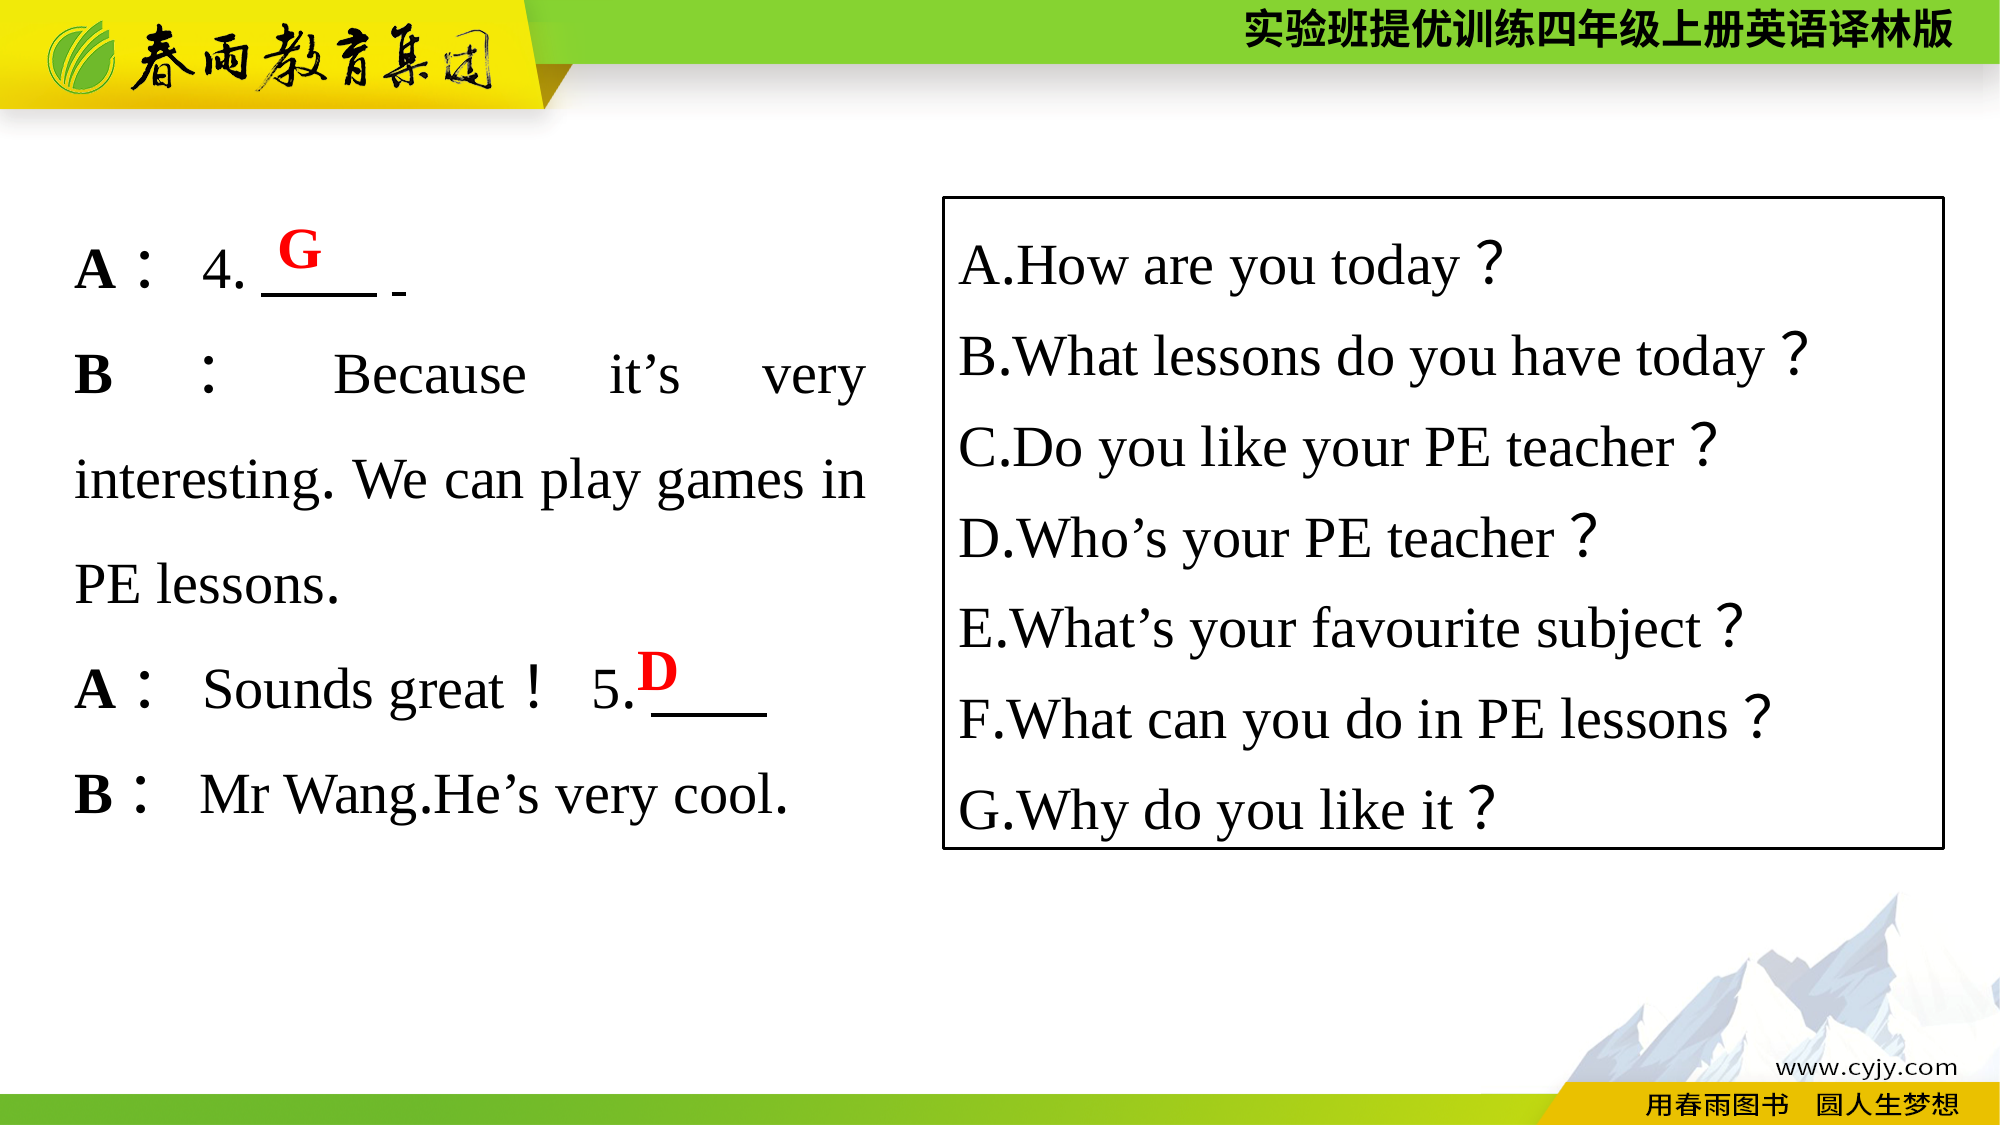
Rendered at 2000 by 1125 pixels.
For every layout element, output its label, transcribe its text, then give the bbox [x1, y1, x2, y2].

text_box D [622, 624, 695, 710]
list A：4. . B：Because it’s very interesting. We can play games in PE lessons. A：Sounds great！5. 。 B：Mr Wang.He’s very cool. [59, 188, 882, 840]
picture [0, 0, 2000, 1125]
text_box A.How are you today？ B.What lessons do you have today？ C.Do you like your PE teacher？ D.Who’s your PE teacher？ E.What’s your favourite subject？ F.What can you do in PE lessons？ G.Why do you like it？ [943, 197, 1944, 849]
text_box G [262, 202, 338, 288]
